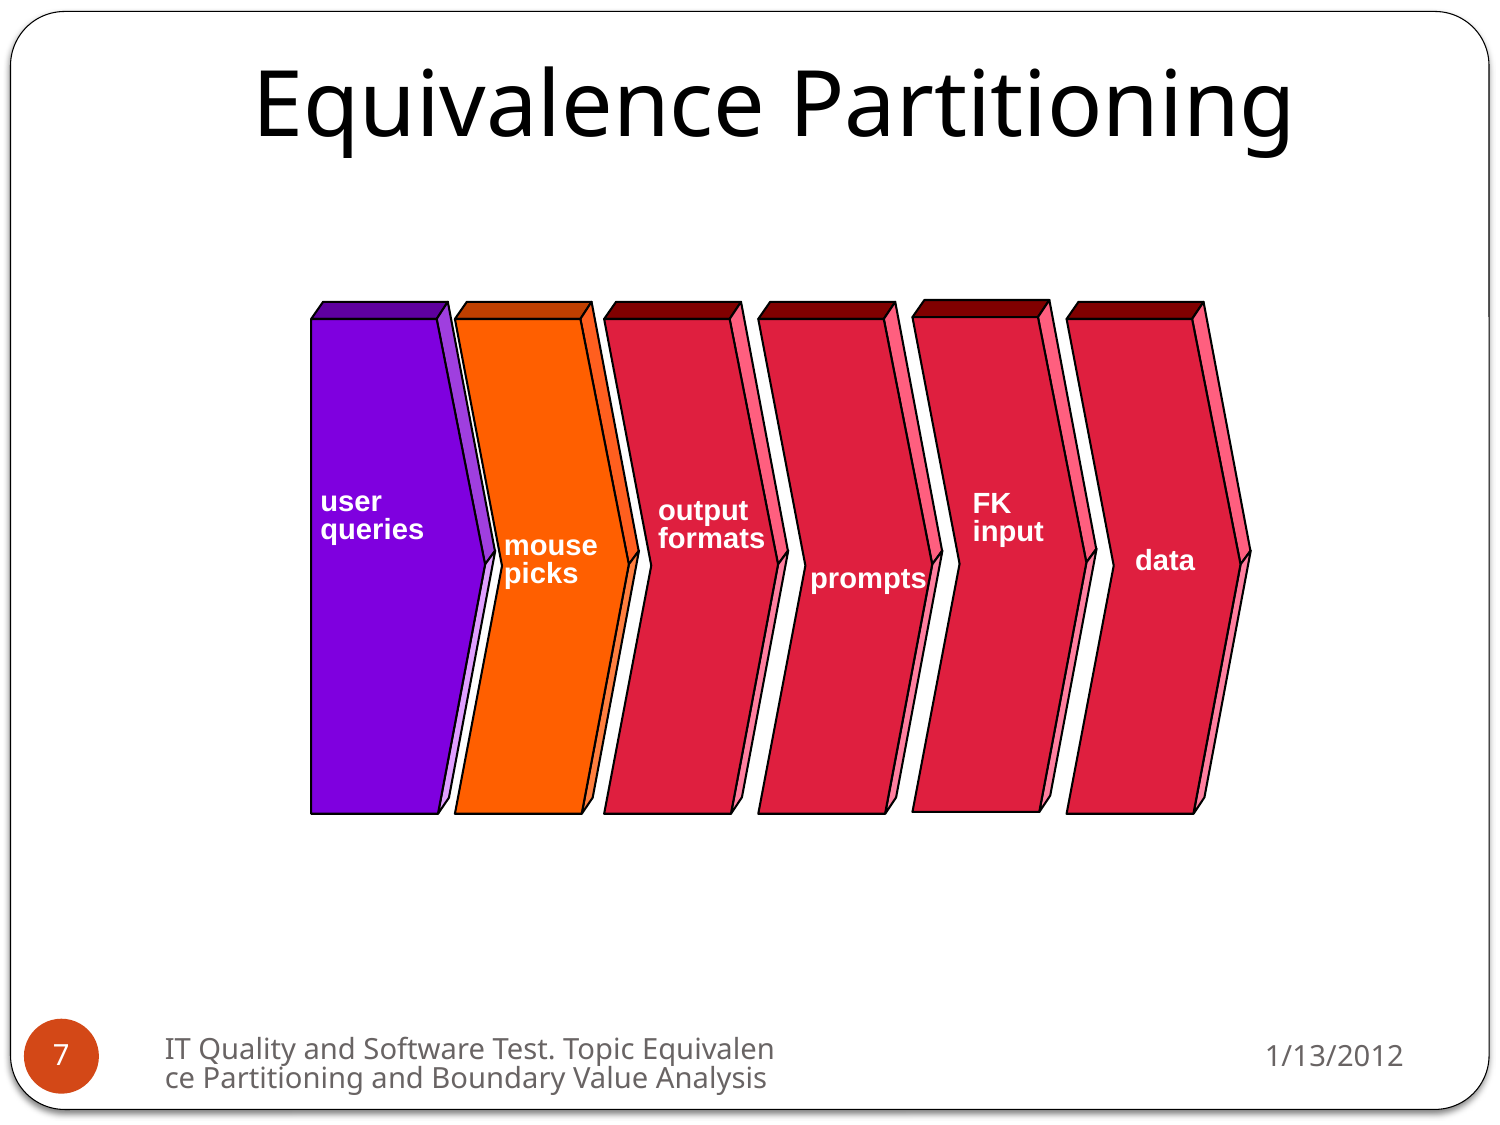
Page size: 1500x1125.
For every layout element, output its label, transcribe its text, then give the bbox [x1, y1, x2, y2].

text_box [912, 299, 1067, 813]
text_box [310, 301, 451, 815]
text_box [454, 301, 640, 815]
slide_number 7 [23, 1018, 99, 1094]
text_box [758, 301, 908, 815]
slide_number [1012, 1015, 1419, 1094]
text_box Equivalence Partitioning [99, 37, 1450, 168]
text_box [1066, 301, 1252, 815]
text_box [641, 301, 755, 815]
footer IT Quality and Software Test. Topic Equivalence Partitioning and Boundary Value Analysis [150, 1012, 800, 1088]
